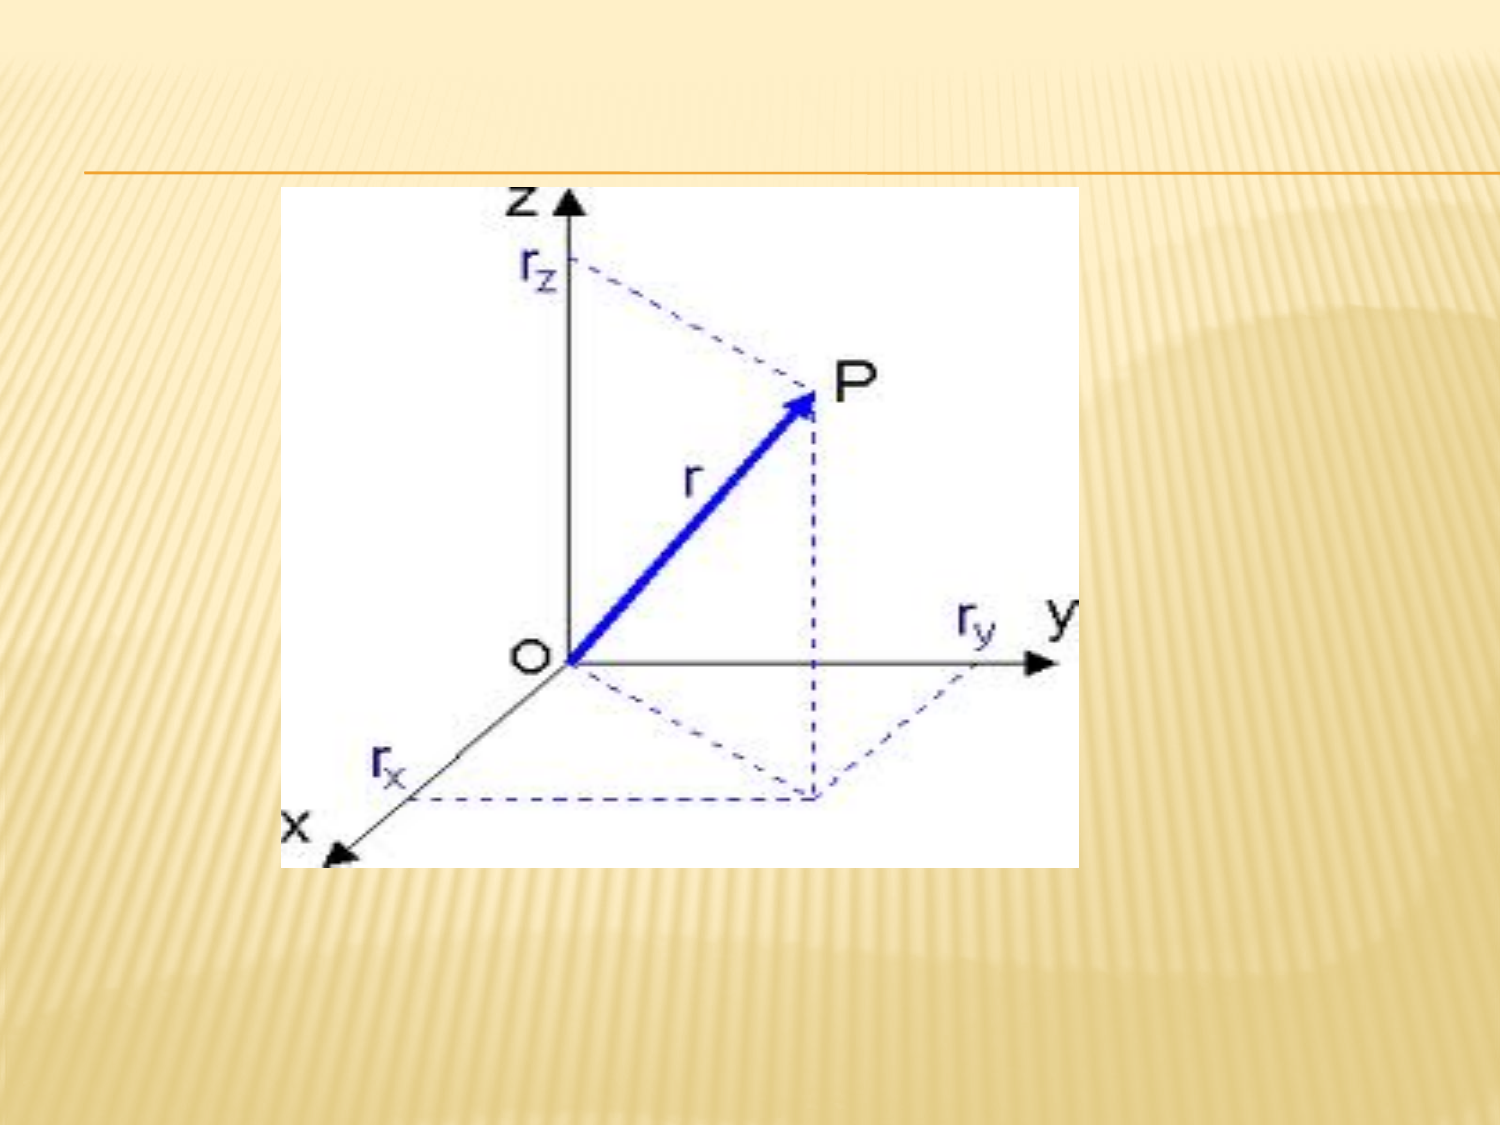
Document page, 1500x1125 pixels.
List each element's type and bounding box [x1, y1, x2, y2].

list [280, 187, 1079, 868]
